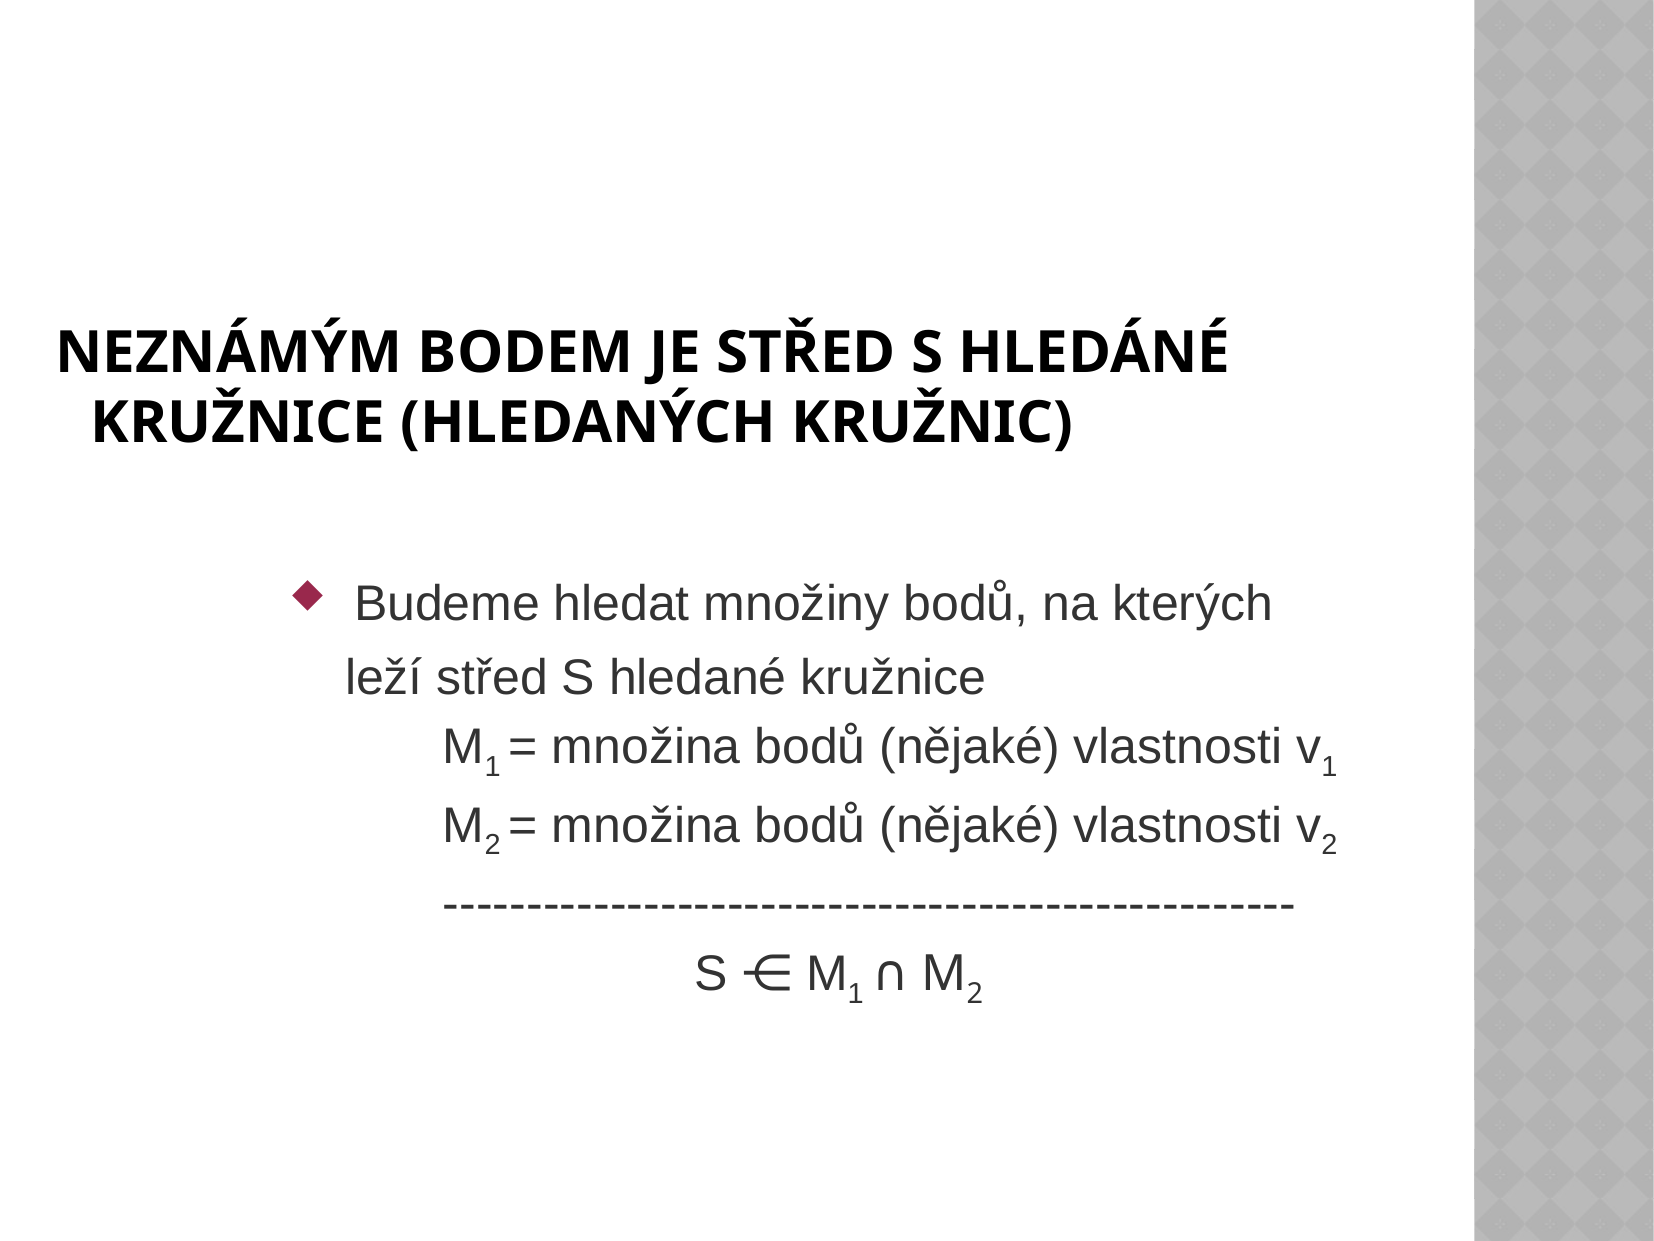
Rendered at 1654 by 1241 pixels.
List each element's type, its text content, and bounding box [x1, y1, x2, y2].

list Budeme hledat množiny bodů, na kterých leží střed S hledané kružnice M1 = množina bodů (nějaké) vlastnosti v1 M2 = množina bodů (nějaké) vlastnosti v2 --------------------------------------------------- S ⋲ M1 ∩ M2 [272, 488, 1654, 1241]
title Neznámým bodem je střed S hledáné kružnice (hledaných kružnic) [47, 247, 1460, 455]
